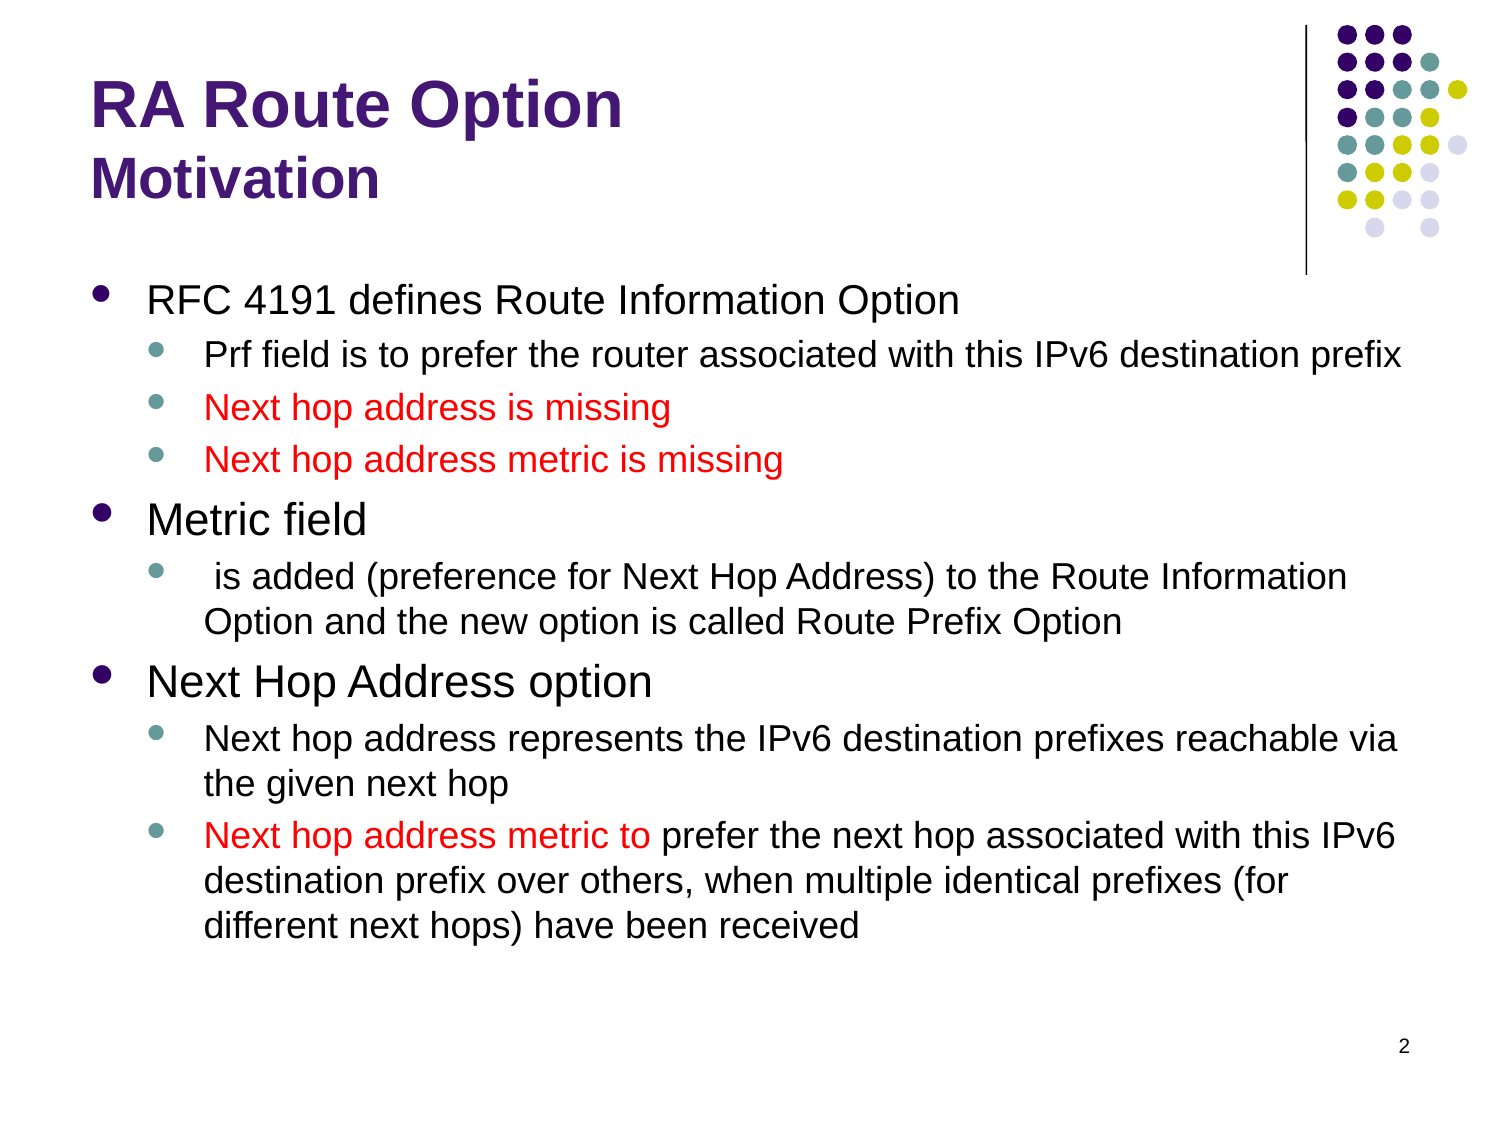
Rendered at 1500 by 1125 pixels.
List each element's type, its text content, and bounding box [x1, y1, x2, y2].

slide_number 2 [1074, 1024, 1426, 1101]
title RA Route Option Motivation [74, 30, 1426, 219]
list RFC 4191 defines Route Information Option Prf field is to prefer the router associated with this IPv6 destination prefix Next hop address is missing Next hop address metric is missing Metric field is added (preference for Next Hop Address) to the Route Information Option and the new option is called Route Prefix Option Next Hop Address option Next hop address represents the IPv6 destination prefixes reachable via the given next hop Next hop address metric to prefer the next hop associated with this IPv6 destination prefix over others, when multiple identical prefixes (for different next hops) have been received [74, 265, 1426, 1001]
